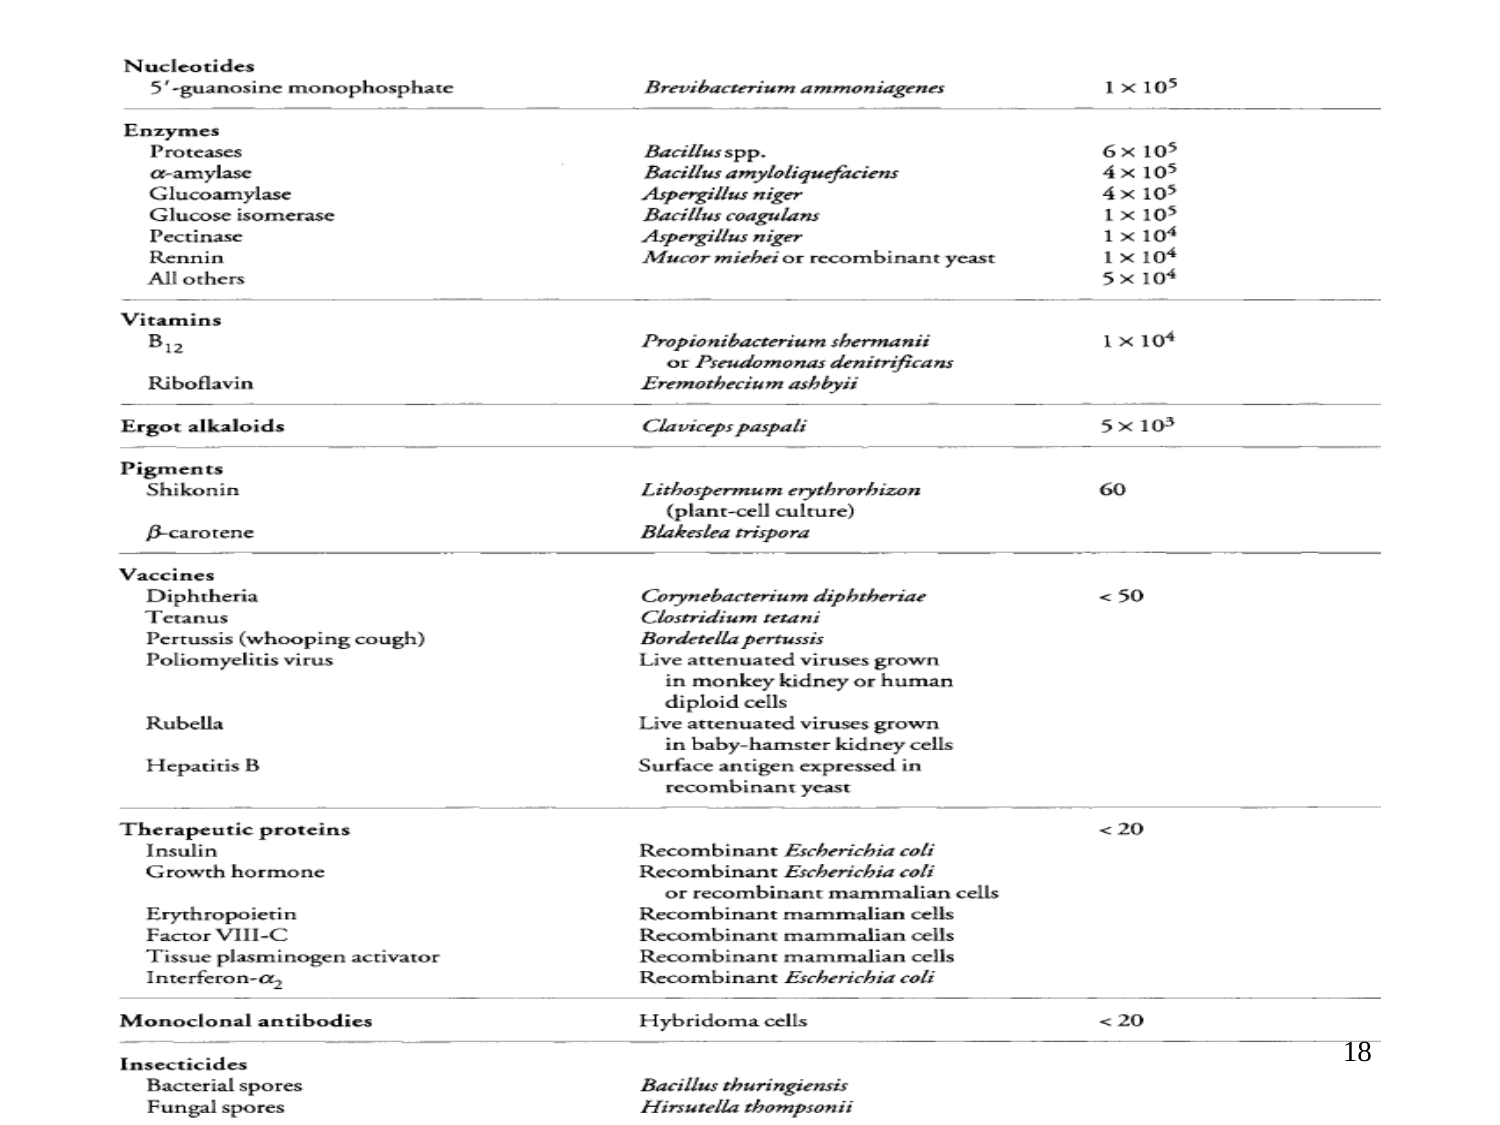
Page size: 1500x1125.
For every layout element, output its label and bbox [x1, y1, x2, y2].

picture [81, 40, 1381, 1125]
